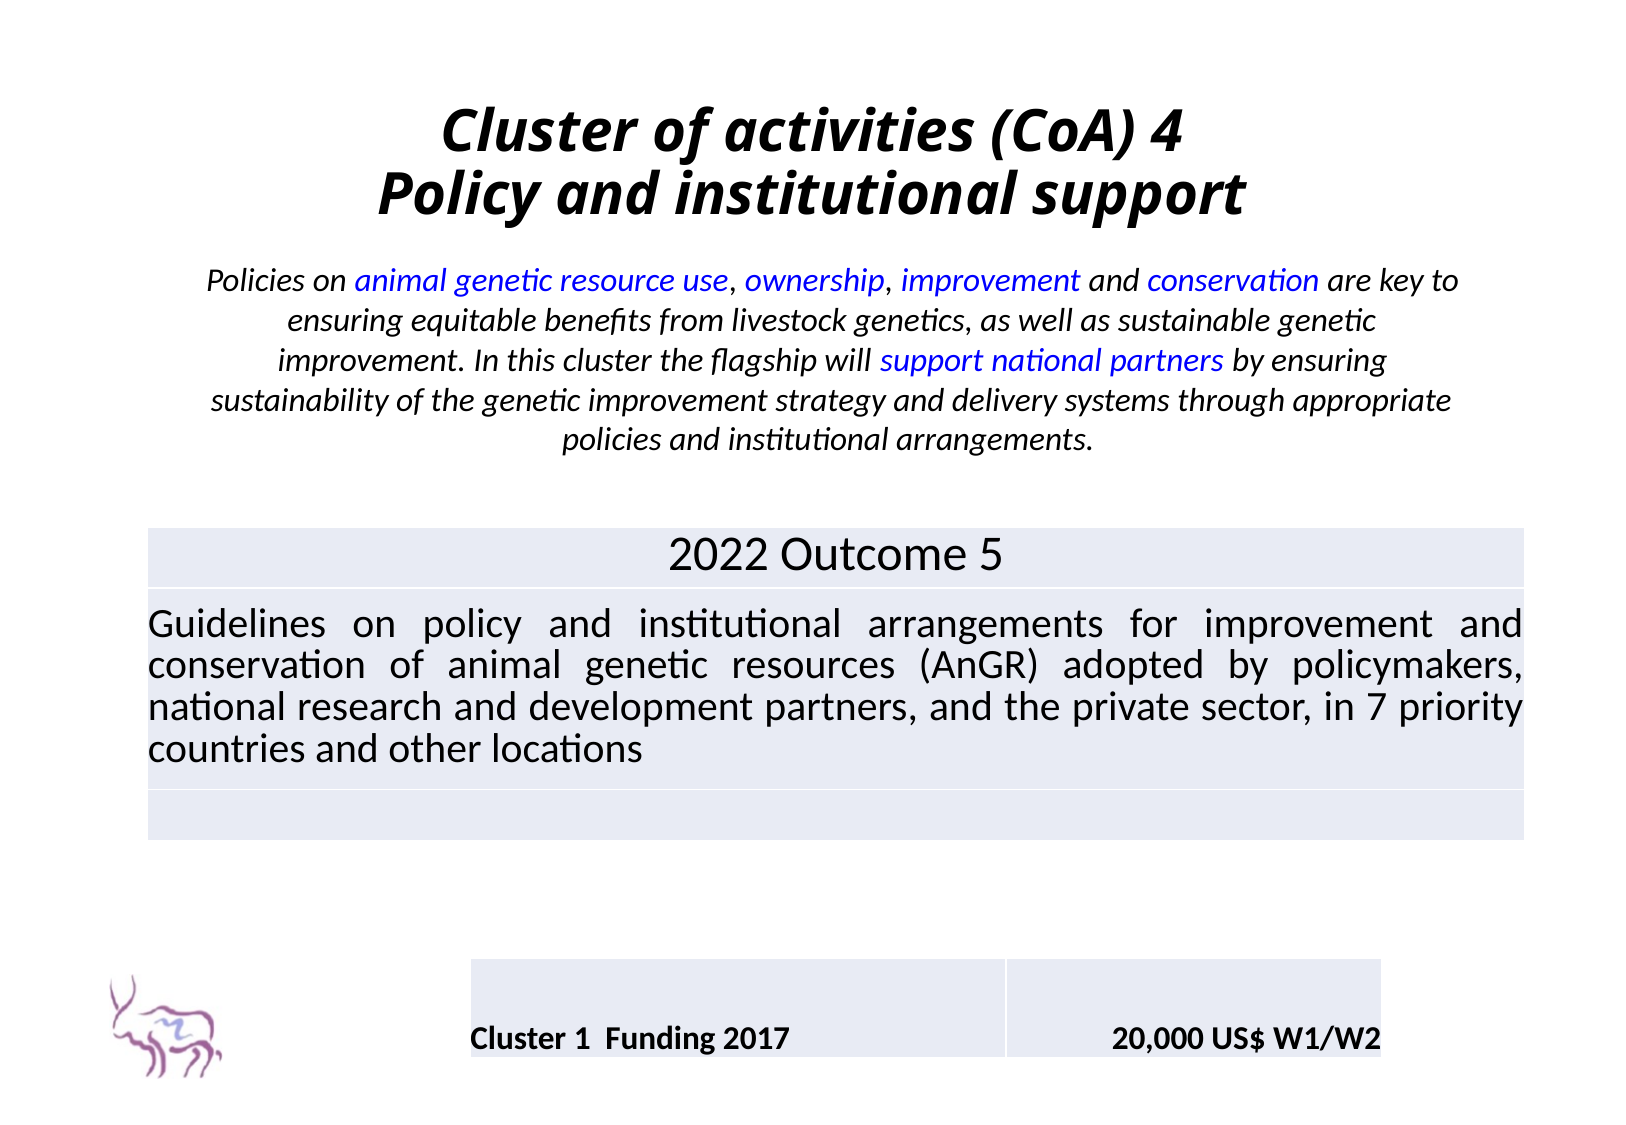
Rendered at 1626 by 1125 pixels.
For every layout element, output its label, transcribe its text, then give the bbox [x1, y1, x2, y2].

table_header 2022 Outcome 5 [148, 528, 1524, 587]
table_cell Guidelines on policy and institutional arrangements for improvement and conservation of animal genetic resources (AnGR) adopted by policymakers, national research and development partners, and the private sector, in 7 priority countries and other locations [148, 589, 1524, 789]
table_header Cluster 1 Funding 2017 [471, 959, 1005, 1057]
table_cell [148, 790, 1524, 840]
title Cluster of activities (CoA) 4 Policy and institutional support [137, 70, 1488, 258]
text_box Policies on animal genetic resource use, ownership, improvement and conservation are key to ensuring equitable benefits from livestock genetics, as well as sustainable genetic improvement. In this cluster the flagship will support national partners by ensuring sustainability of the genetic improvement strategy and delivery systems through appropriate policies and institutional arrangements. [177, 250, 1488, 465]
table_header 20,000 US$ W1/W2 [1007, 959, 1381, 1057]
picture [108, 974, 223, 1079]
